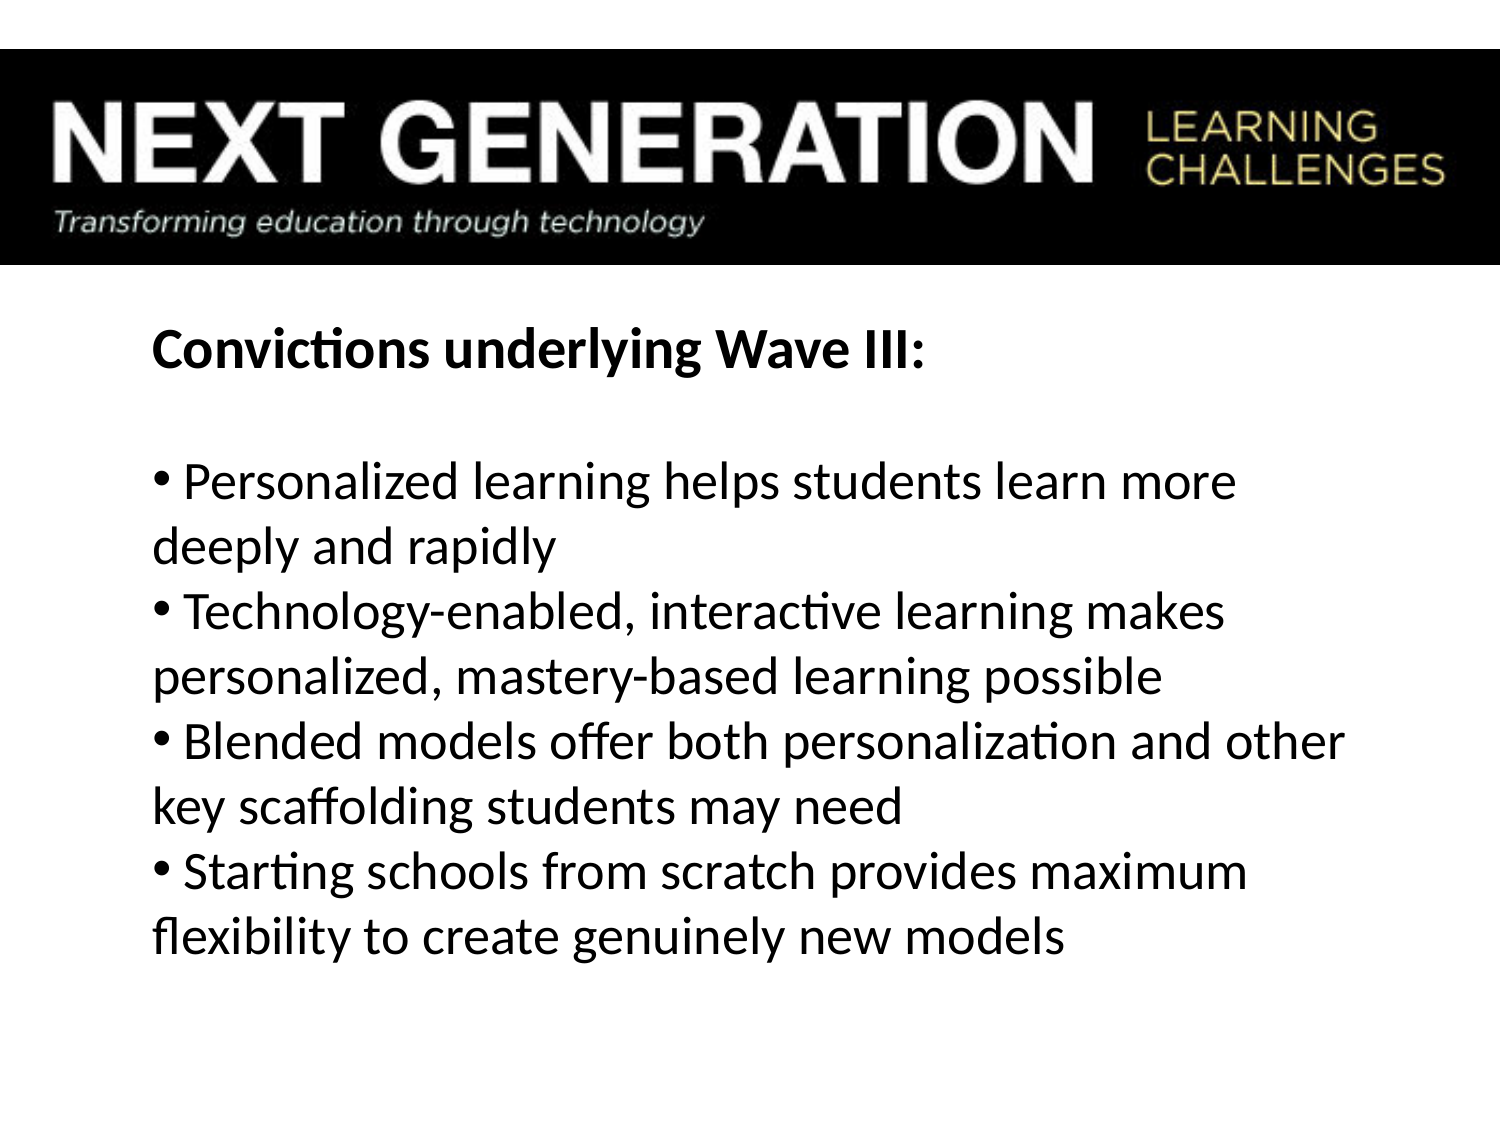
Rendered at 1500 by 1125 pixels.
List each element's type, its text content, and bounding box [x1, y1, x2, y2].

text_box Convictions underlying Wave III: Personalized learning helps students learn more deeply and rapidly Technology-enabled, interactive learning makes personalized, mastery-based learning possible Blended models offer both personalization and other key scaffolding students may need Starting schools from scratch provides maximum flexibility to create genuinely new models [137, 303, 1375, 973]
picture [0, 49, 1500, 265]
